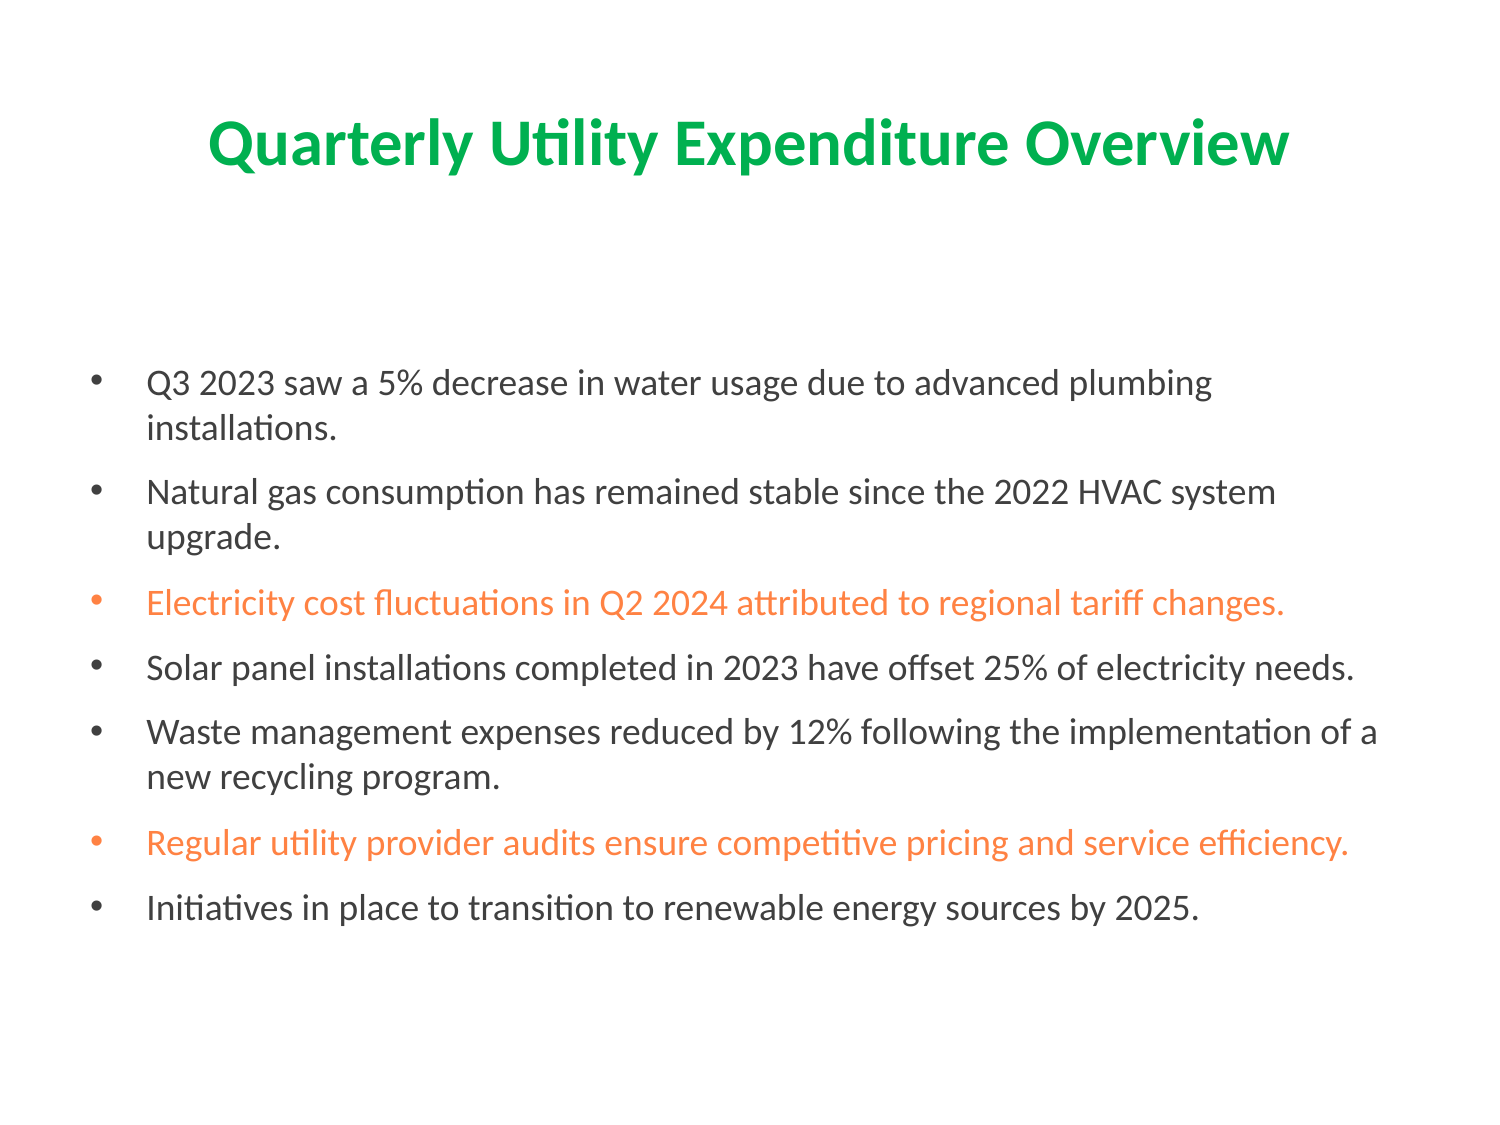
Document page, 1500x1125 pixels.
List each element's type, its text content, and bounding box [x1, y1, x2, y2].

list Q3 2023 saw a 5% decrease in water usage due to advanced plumbing installations. Natural gas consumption has remained stable since the 2022 HVAC system upgrade. Electricity cost fluctuations in Q2 2024 attributed to regional tariff changes. Solar panel installations completed in 2023 have offset 25% of electricity needs. Waste management expenses reduced by 12% following the implementation of a new recycling program. Regular utility provider audits ensure competitive pricing and service efficiency. Initiatives in place to transition to renewable energy sources by 2025. [75, 262, 1425, 1005]
title Quarterly Utility Expenditure Overview [75, 45, 1425, 233]
